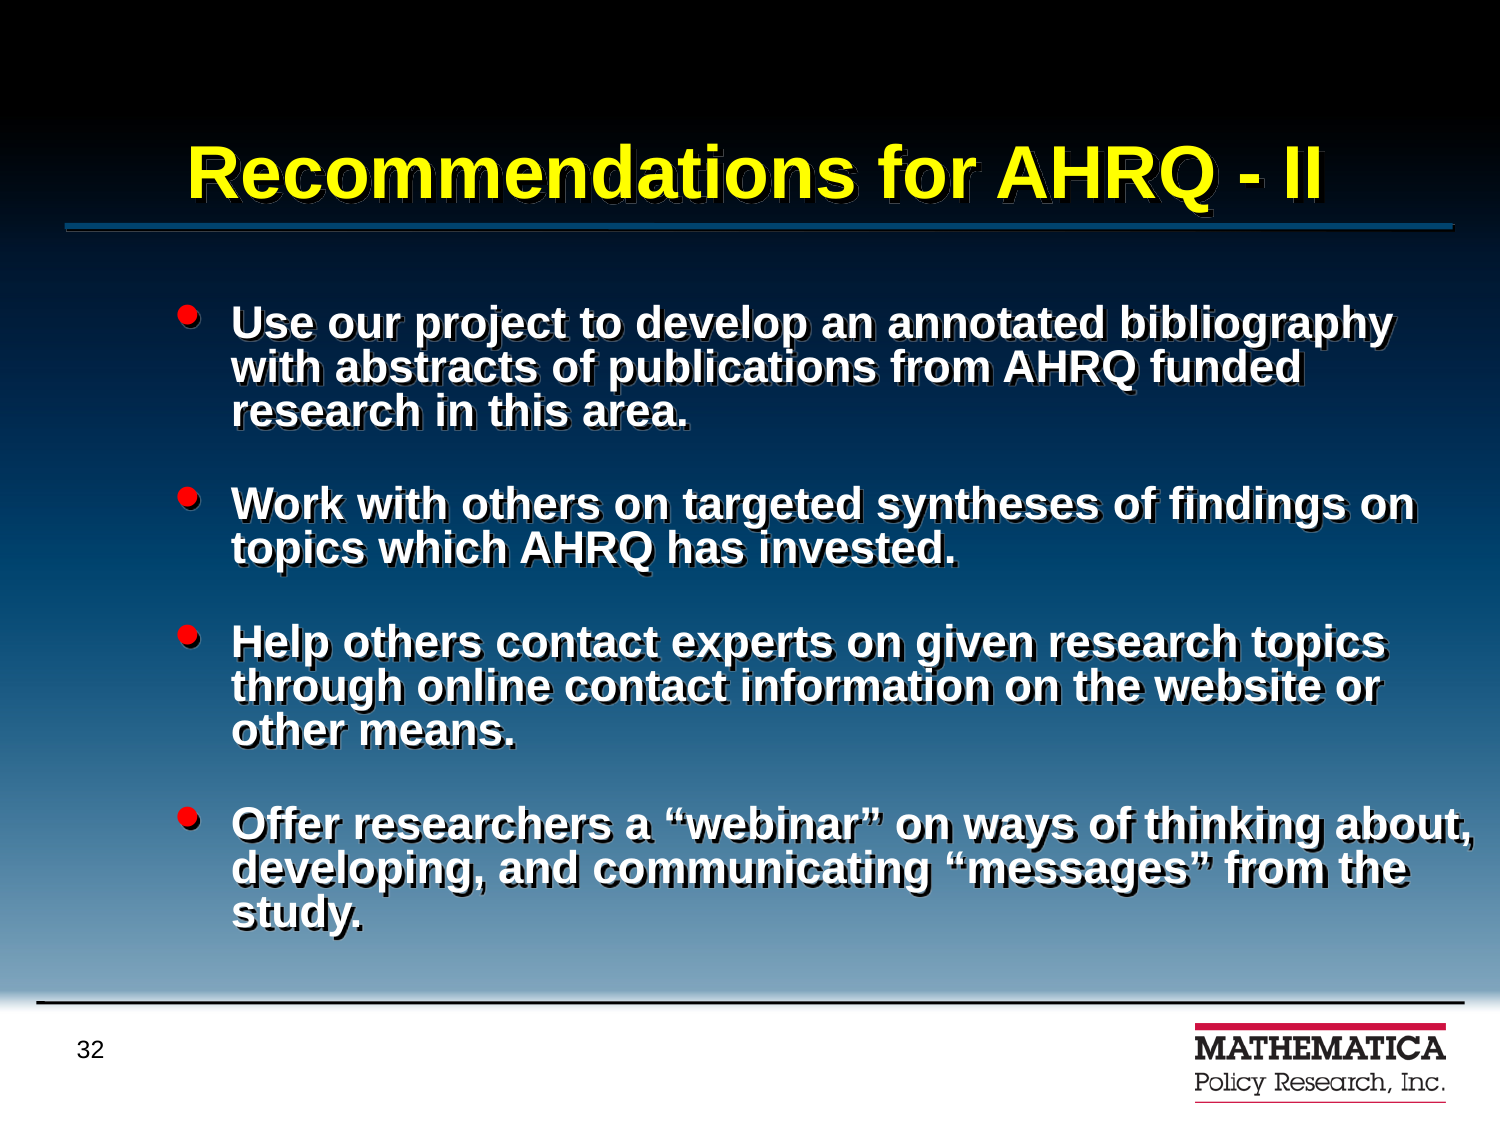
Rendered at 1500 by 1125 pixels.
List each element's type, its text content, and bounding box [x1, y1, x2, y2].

text_box [56, 55, 1443, 243]
title Recommendations for AHRQ - II [62, 33, 1450, 222]
picture [0, 0, 1500, 1125]
list Use our project to develop an annotated bibliography with abstracts of publications from AHRQ funded research in this area. Work with others on targeted syntheses of findings on topics which AHRQ has invested. Help others contact experts on given research topics through online contact information on the website or other means. Offer researchers a “webinar” on ways of thinking about, developing, and communicating “messages” from the study. [147, 326, 1500, 914]
